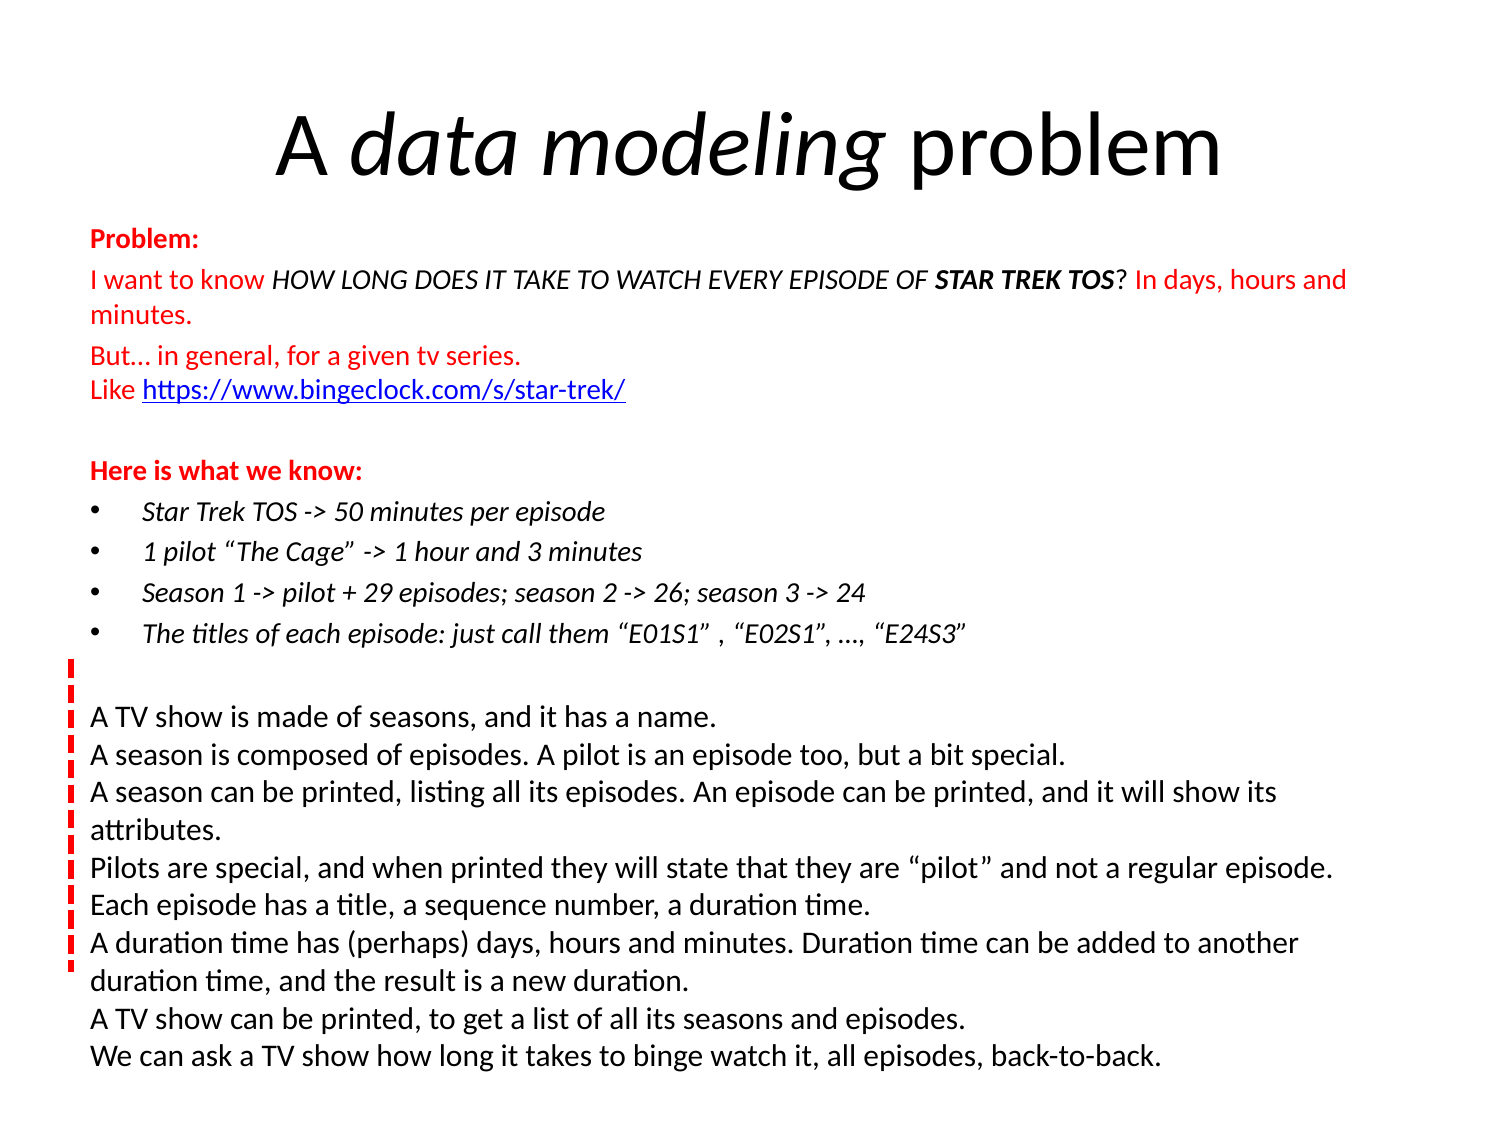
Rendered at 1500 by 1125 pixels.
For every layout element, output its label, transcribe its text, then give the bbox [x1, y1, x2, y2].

list Problem: I want to know HOW LONG DOES IT TAKE TO WATCH EVERY EPISODE OF STAR TREK TOS? In days, hours and minutes. But… in general, for a given tv series. Like https://www.bingeclock.com/s/star-trek/ Here is what we know: Star Trek TOS -> 50 minutes per episode 1 pilot “The Cage” -> 1 hour and 3 minutes Season 1 -> pilot + 29 episodes; season 2 -> 26; season 3 -> 24 The titles of each episode: just call them “E01S1” , “E02S1”, …, “E24S3” A TV show is made of seasons, and it has a name. A season is composed of episodes. A pilot is an episode too, but a bit special. A season can be printed, listing all its episodes. An episode can be printed, and it will show its attributes. Pilots are special, and when printed they will state that they are “pilot” and not a regular episode. Each episode has a title, a sequence number, a duration time. A duration time has (perhaps) days, hours and minutes. Duration time can be added to another duration time, and the result is a new duration. A TV show can be printed, to get a list of all its seasons and episodes. We can ask a TV show how long it takes to binge watch it, all episodes, back-to-back. [75, 212, 1425, 1088]
title A data modeling problem [75, 45, 1425, 212]
